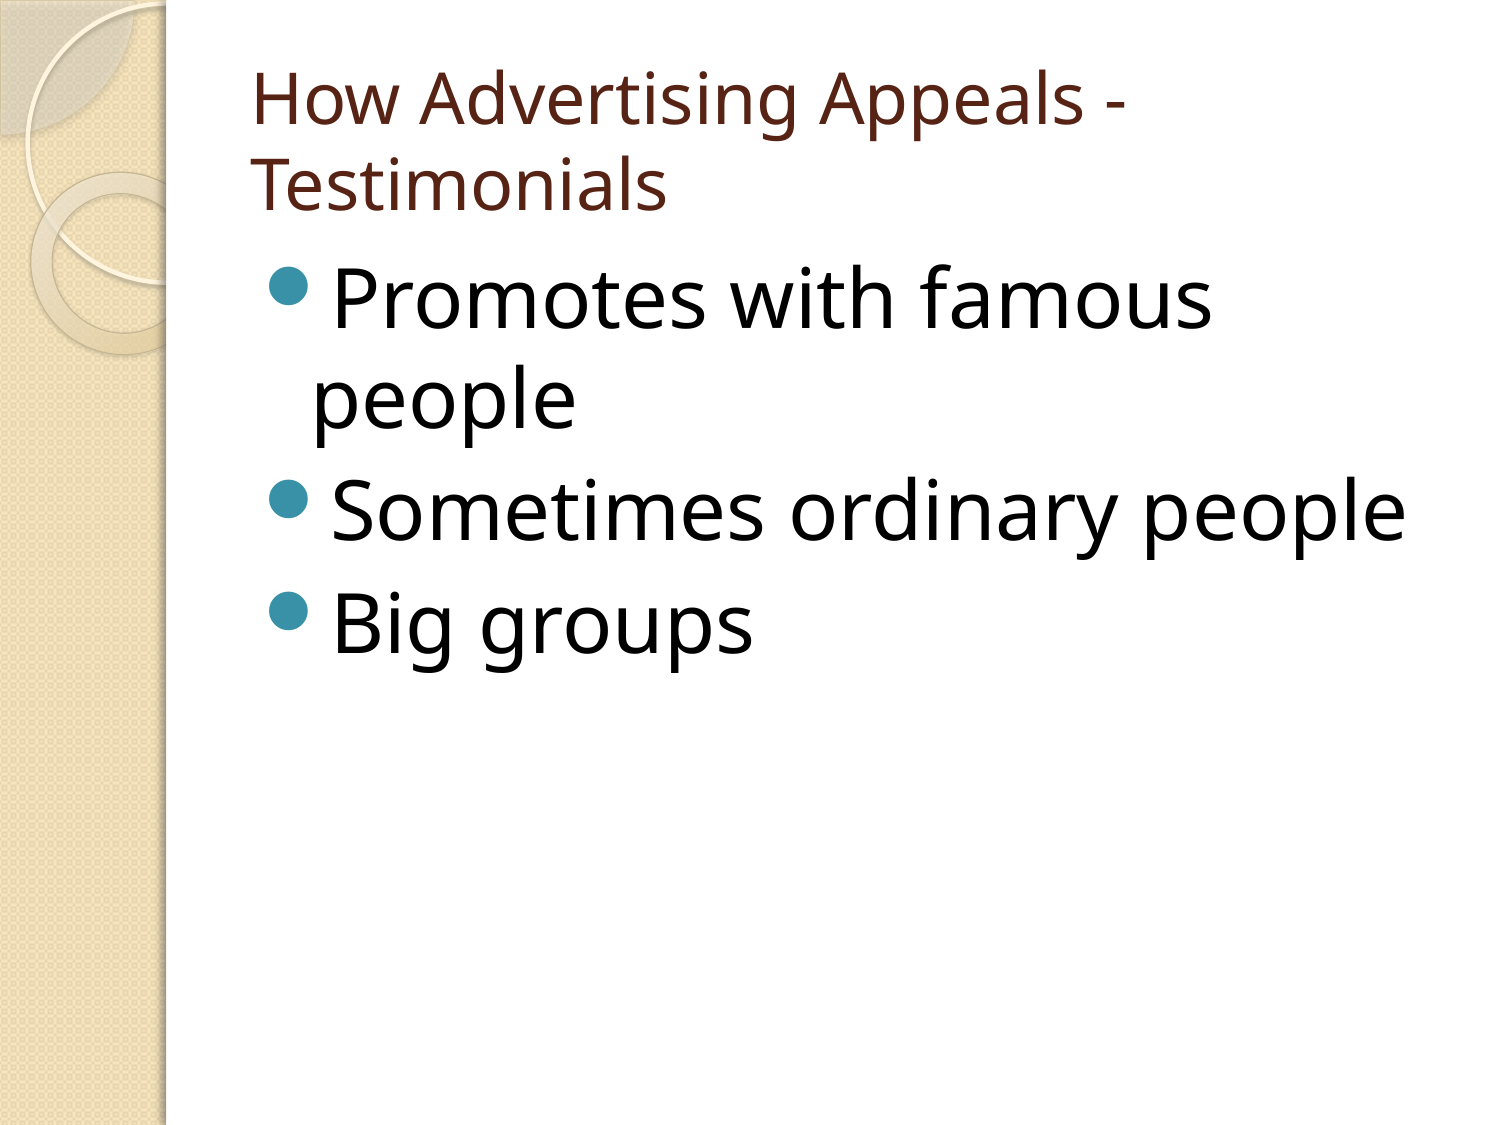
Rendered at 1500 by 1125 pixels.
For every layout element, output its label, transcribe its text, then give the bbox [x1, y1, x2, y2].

title How Advertising Appeals - Testimonials [235, 45, 1466, 233]
list Promotes with famous people Sometimes ordinary people Big groups [235, 237, 1466, 1025]
